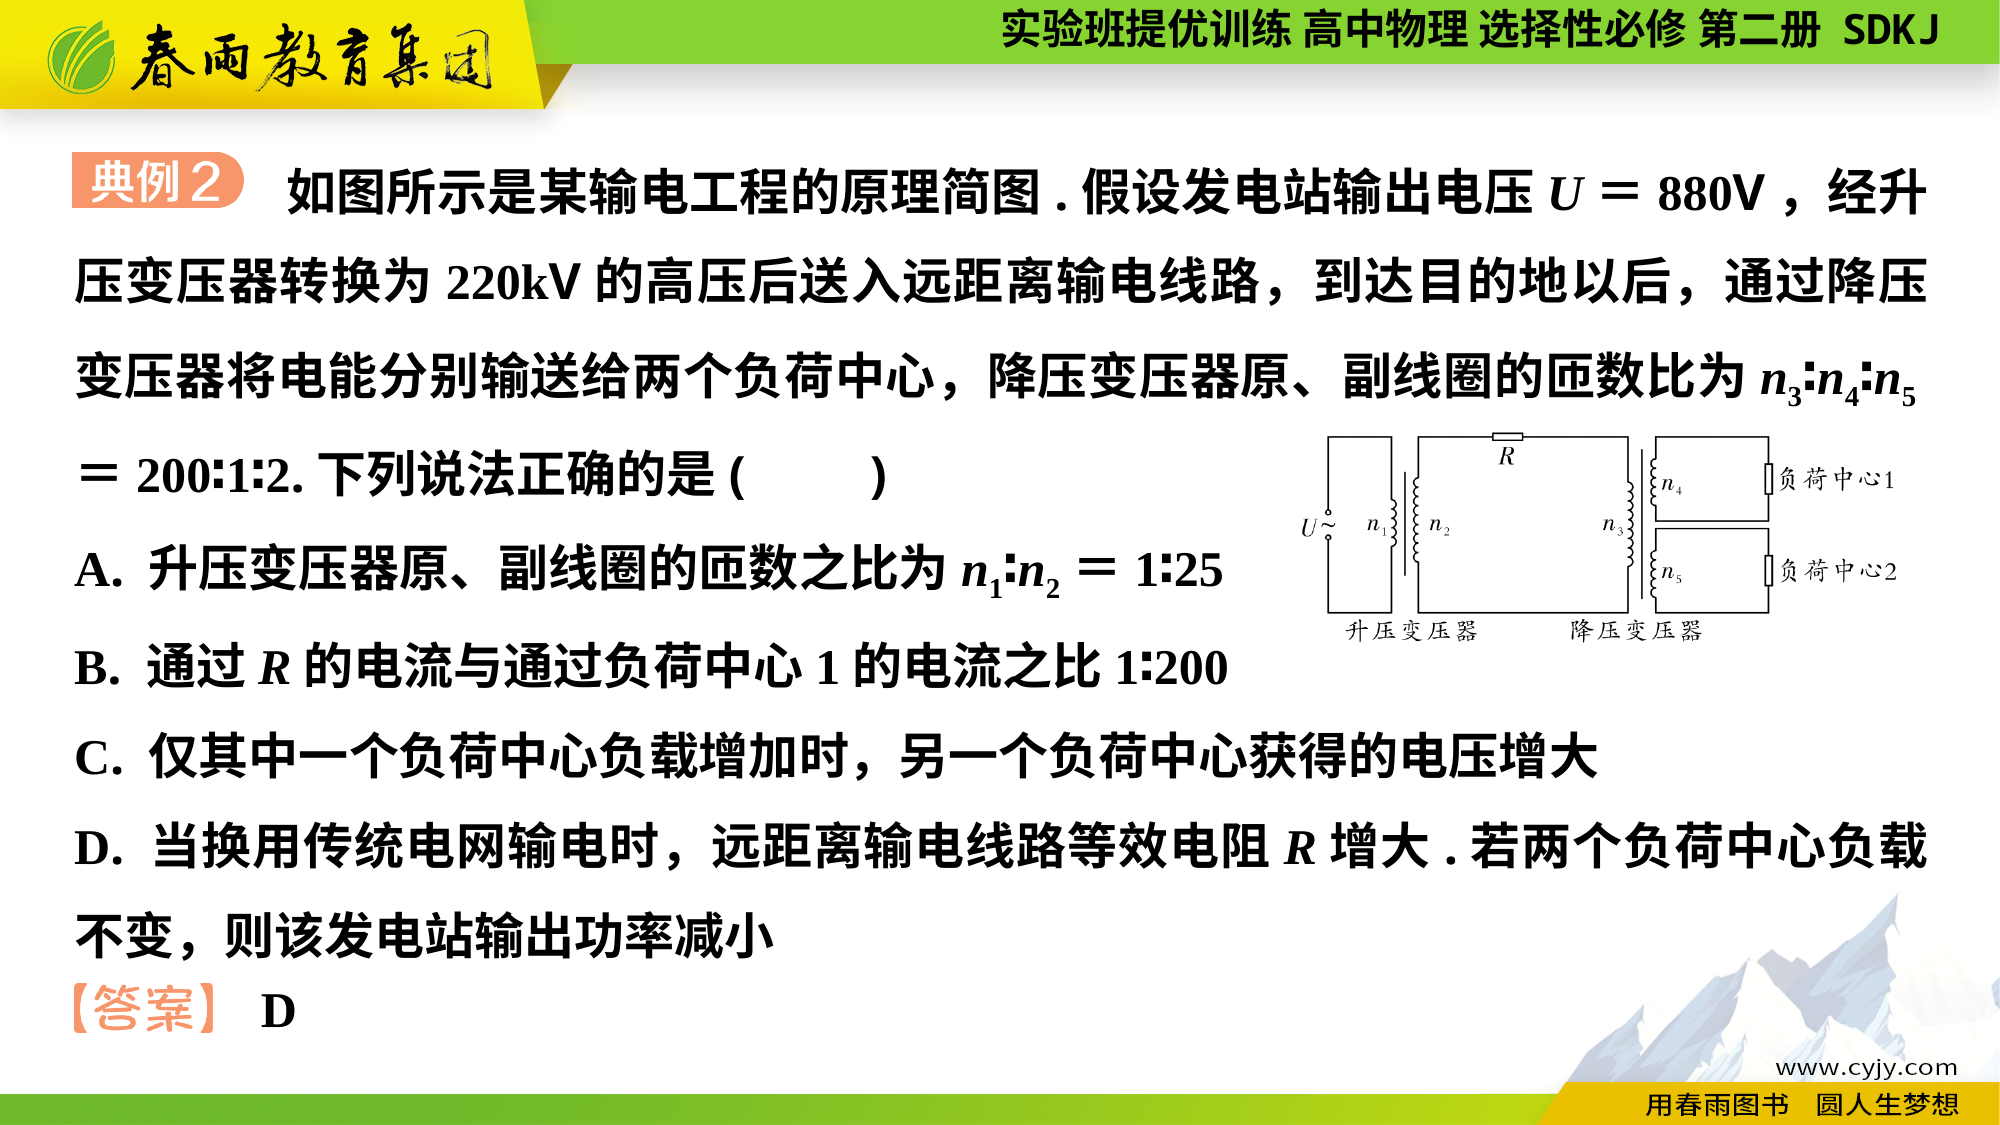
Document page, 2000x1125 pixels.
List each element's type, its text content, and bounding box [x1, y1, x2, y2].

list 如图所示是某输电工程的原理简图.假设发电站输出电压U＝880V，经升压变压器转换为220kV的高压后送入远距离输电线路，到达目的地以后，通过降压变压器将电能分别输送给两个负荷中心，降压变压器原、副线圈的匝数比为n3∶n4∶n5＝200∶1∶2.下列说法正确的是( ) A. 升压变压器原、副线圈的匝数之比为n1∶n2＝1∶25 B. 通过R的电流与通过负荷中心1的电流之比1∶200 C. 仅其中一个负荷中心负载增加时，另一个负荷中心获得的电压增大 D. 当换用传统电网输电时，远距离输电线路等效电阻R增大.若两个负荷中心负载不变，则该发电站输出功率减小 [59, 122, 1944, 956]
picture [0, 0, 2000, 1125]
text_box D [246, 970, 312, 1045]
